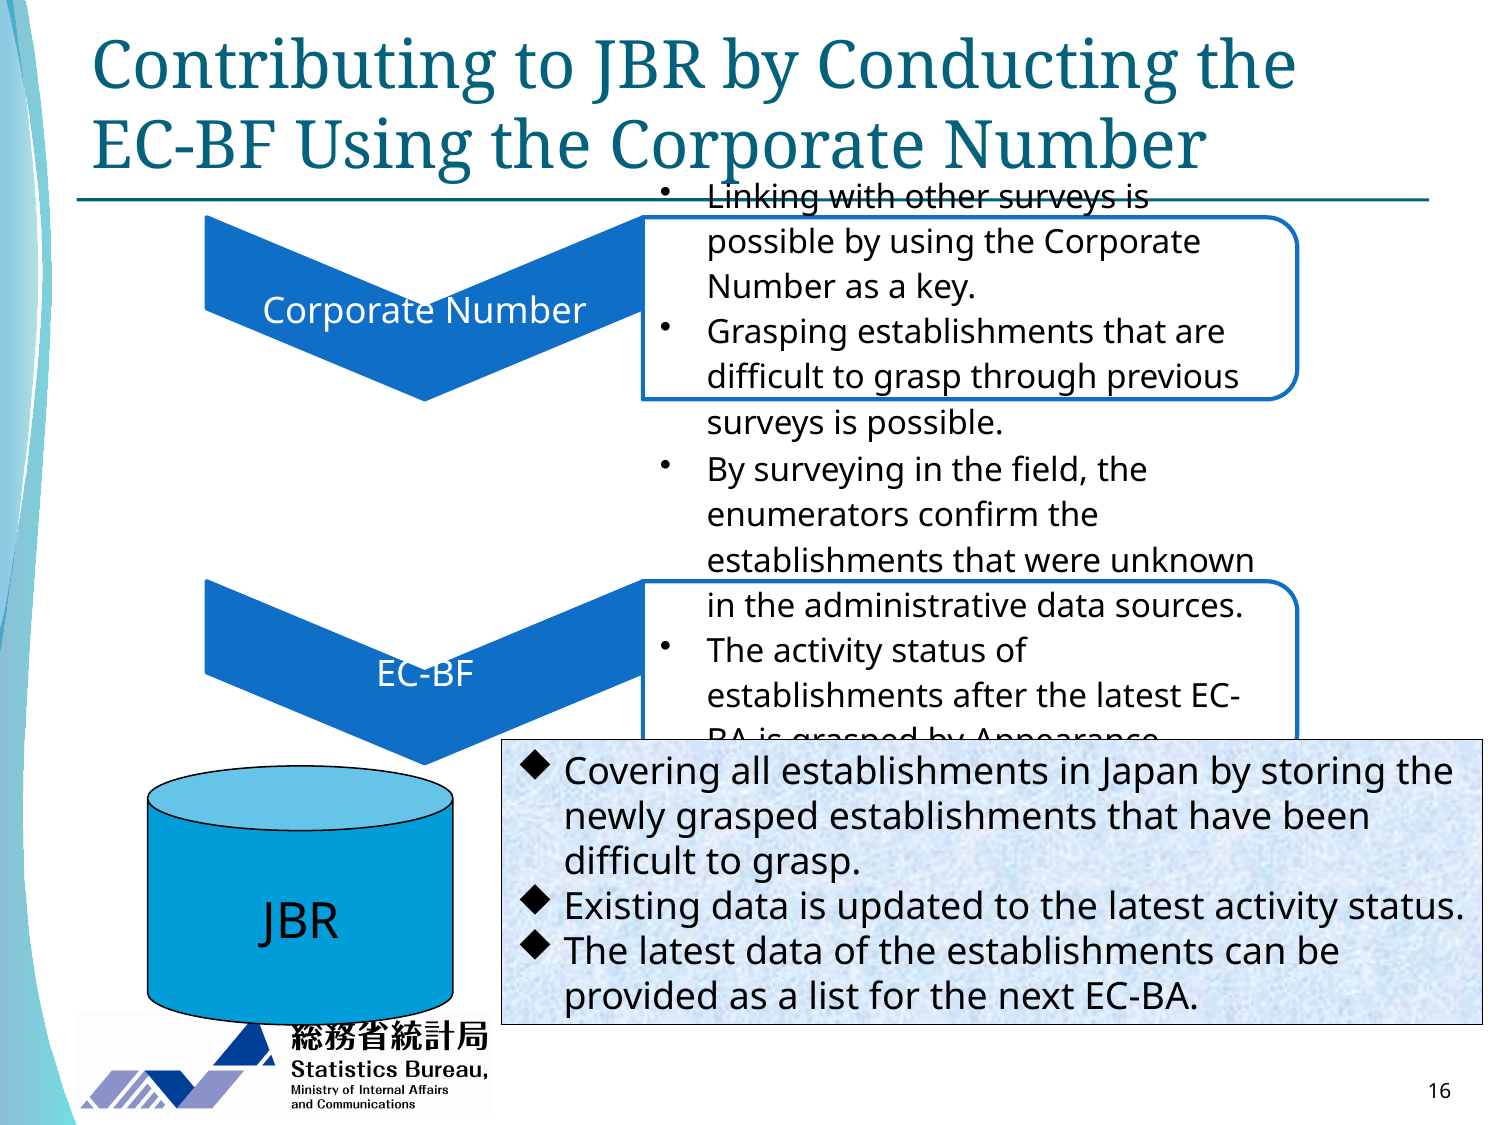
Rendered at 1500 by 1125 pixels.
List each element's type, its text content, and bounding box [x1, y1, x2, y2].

text_box JBR [247, 881, 355, 957]
text_box [147, 772, 453, 1025]
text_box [206, 217, 1298, 764]
slide_number 16 [1115, 1070, 1467, 1125]
text_box Covering all establishments in Japan by storing the newly grasped establishments that have been difficult to grasp. Existing data is updated to the latest activity status. The latest data of the establishments can be provided as a list for the next EC-BA. [501, 739, 1483, 1025]
title Contributing to JBR by Conducting the EC-BF Using the Corporate Number [76, 2, 1427, 190]
picture [76, 1012, 491, 1115]
